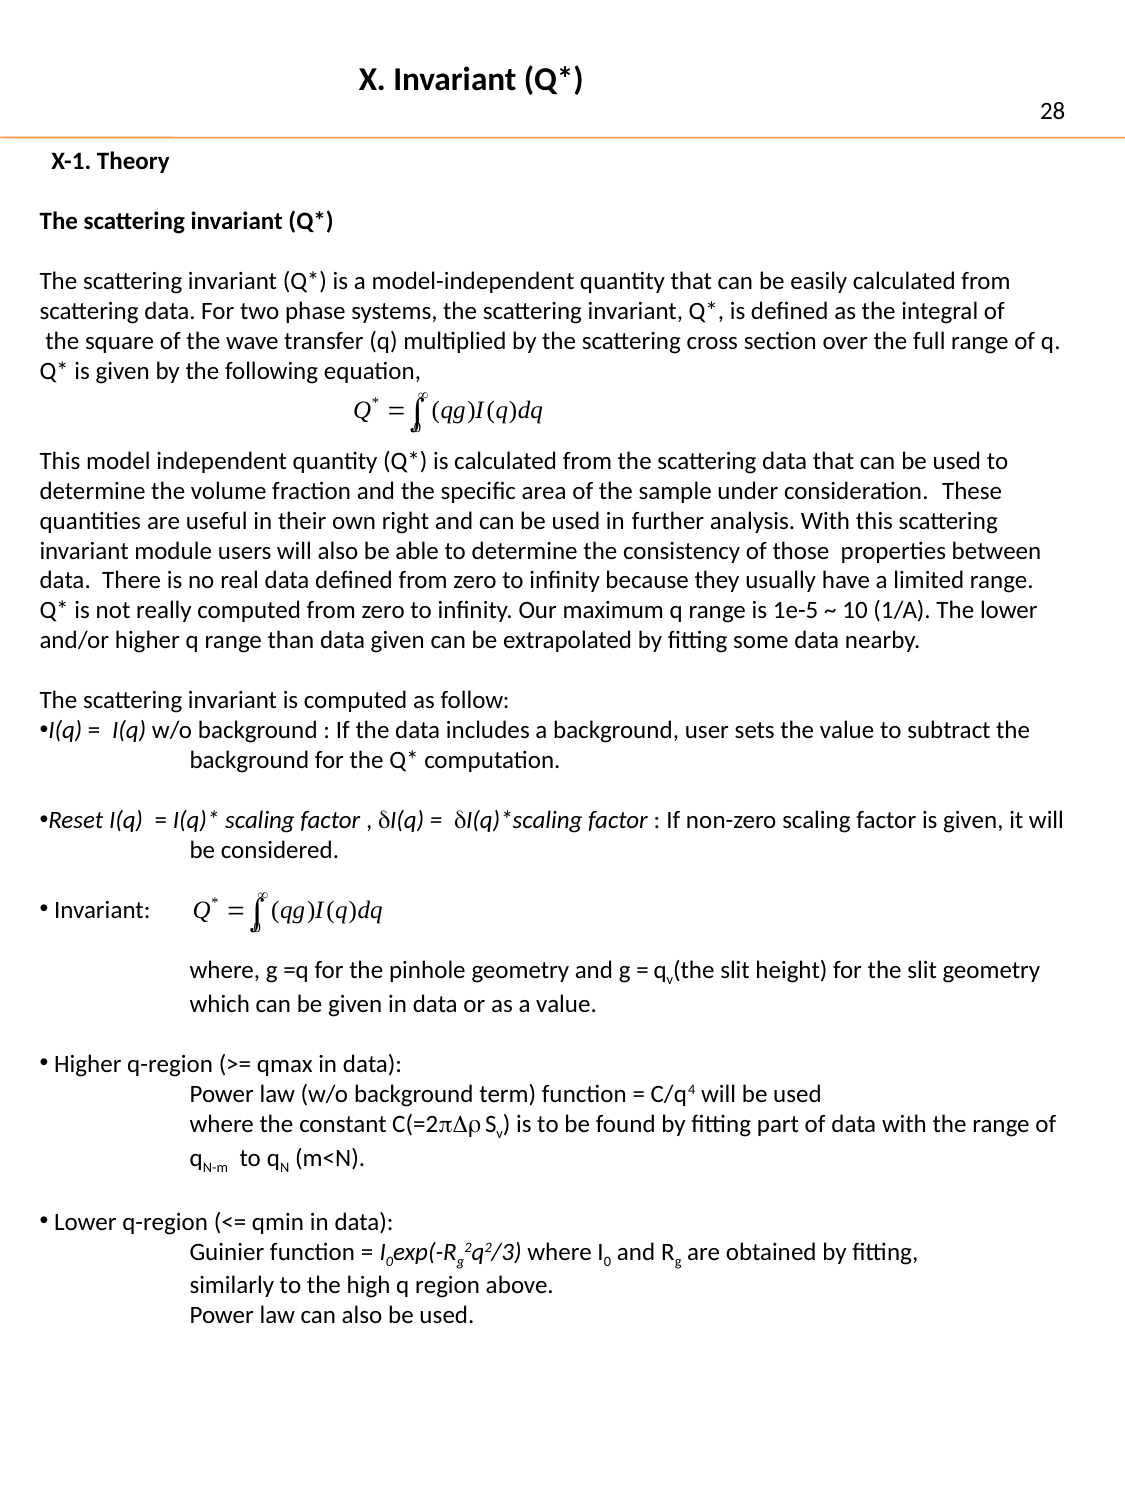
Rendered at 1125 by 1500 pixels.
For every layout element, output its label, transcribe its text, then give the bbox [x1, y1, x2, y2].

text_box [189, 883, 388, 938]
text_box 28 [1025, 87, 1081, 133]
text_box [349, 383, 549, 438]
text_box X-1. Theory The scattering invariant (Q*) The scattering invariant (Q*) is a model-independent quantity that can be easily calculated from scattering data. For two phase systems, the scattering invariant, Q*, is defined as the integral of the square of the wave transfer (q) multiplied by the scattering cross section over the full range of q. Q* is given by the following equation, This model independent quantity (Q*) is calculated from the scattering data that can be used to determine the volume fraction and the specific area of the sample under consideration. These quantities are useful in their own right and can be used in further analysis. With this scattering invariant module users will also be able to determine the consistency of those properties between data. There is no real data defined from zero to infinity because they usually have a limited range. Q* is not really computed from zero to infinity. Our maximum q range is 1e-5 ~ 10 (1/A). The lower and/or higher q range than data given can be extrapolated by fitting some data nearby. The scattering invariant is computed as follow: I(q) = I(q) w/o background : If the data includes a background, user sets the value to subtract the background for the Q* computation. Reset I(q) = I(q)* scaling factor , dI(q) = dI(q)*scaling factor : If non-zero scaling factor is given, it will be considered. Invariant: where, g =q for the pinhole geometry and g = qv(the slit height) for the slit geometry which can be given in data or as a value. Higher q-region (>= qmax in data): Power law (w/o background term) function = C/q4 will be used where the constant C(=2pDr Sv) is to be found by fitting part of data with the range of qN-m to qN (m<N). Lower q-region (<= qmin in data): Guinier function = I0exp(-Rg2q2/3) where I0 and Rg are obtained by fitting, similarly to the high q region above. Power law can also be used. [24, 147, 1088, 1397]
text_box X. Invariant (Q*) [343, 49, 599, 105]
